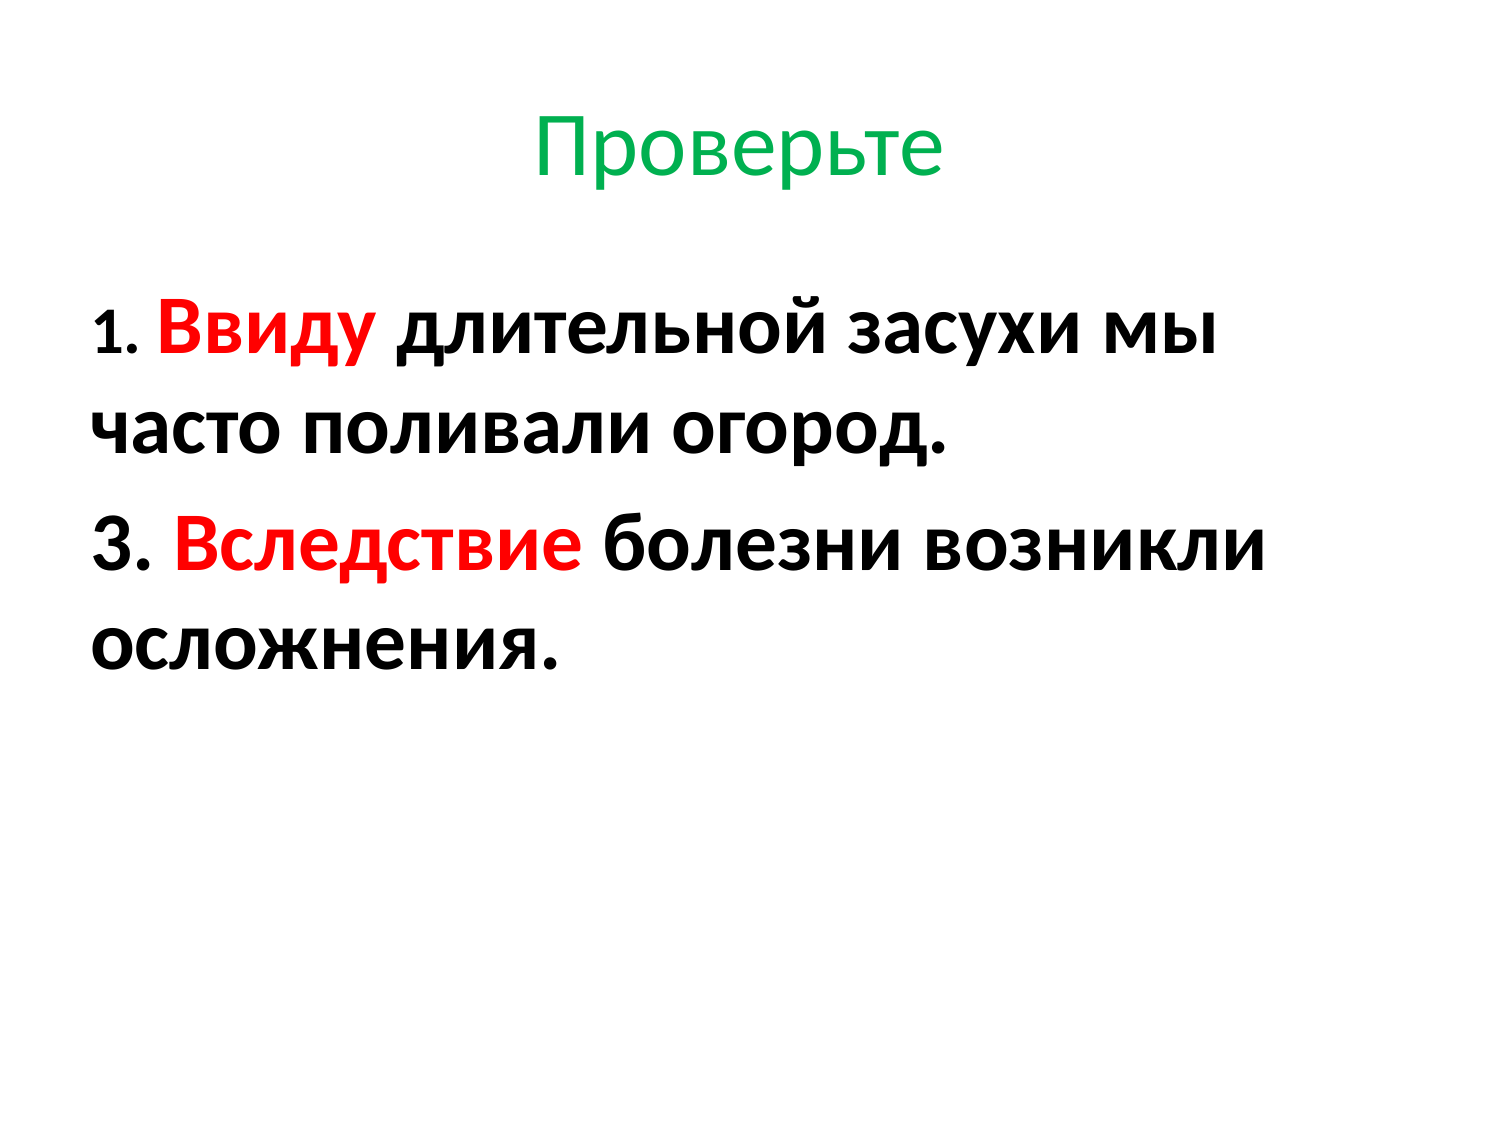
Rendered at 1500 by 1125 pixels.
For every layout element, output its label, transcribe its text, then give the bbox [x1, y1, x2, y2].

list 1. Ввиду длительной засухи мы часто поливали огород. 3. Вследствие болезни возникли осложнения. [75, 262, 1425, 1005]
title Проверьте [75, 45, 1425, 233]
